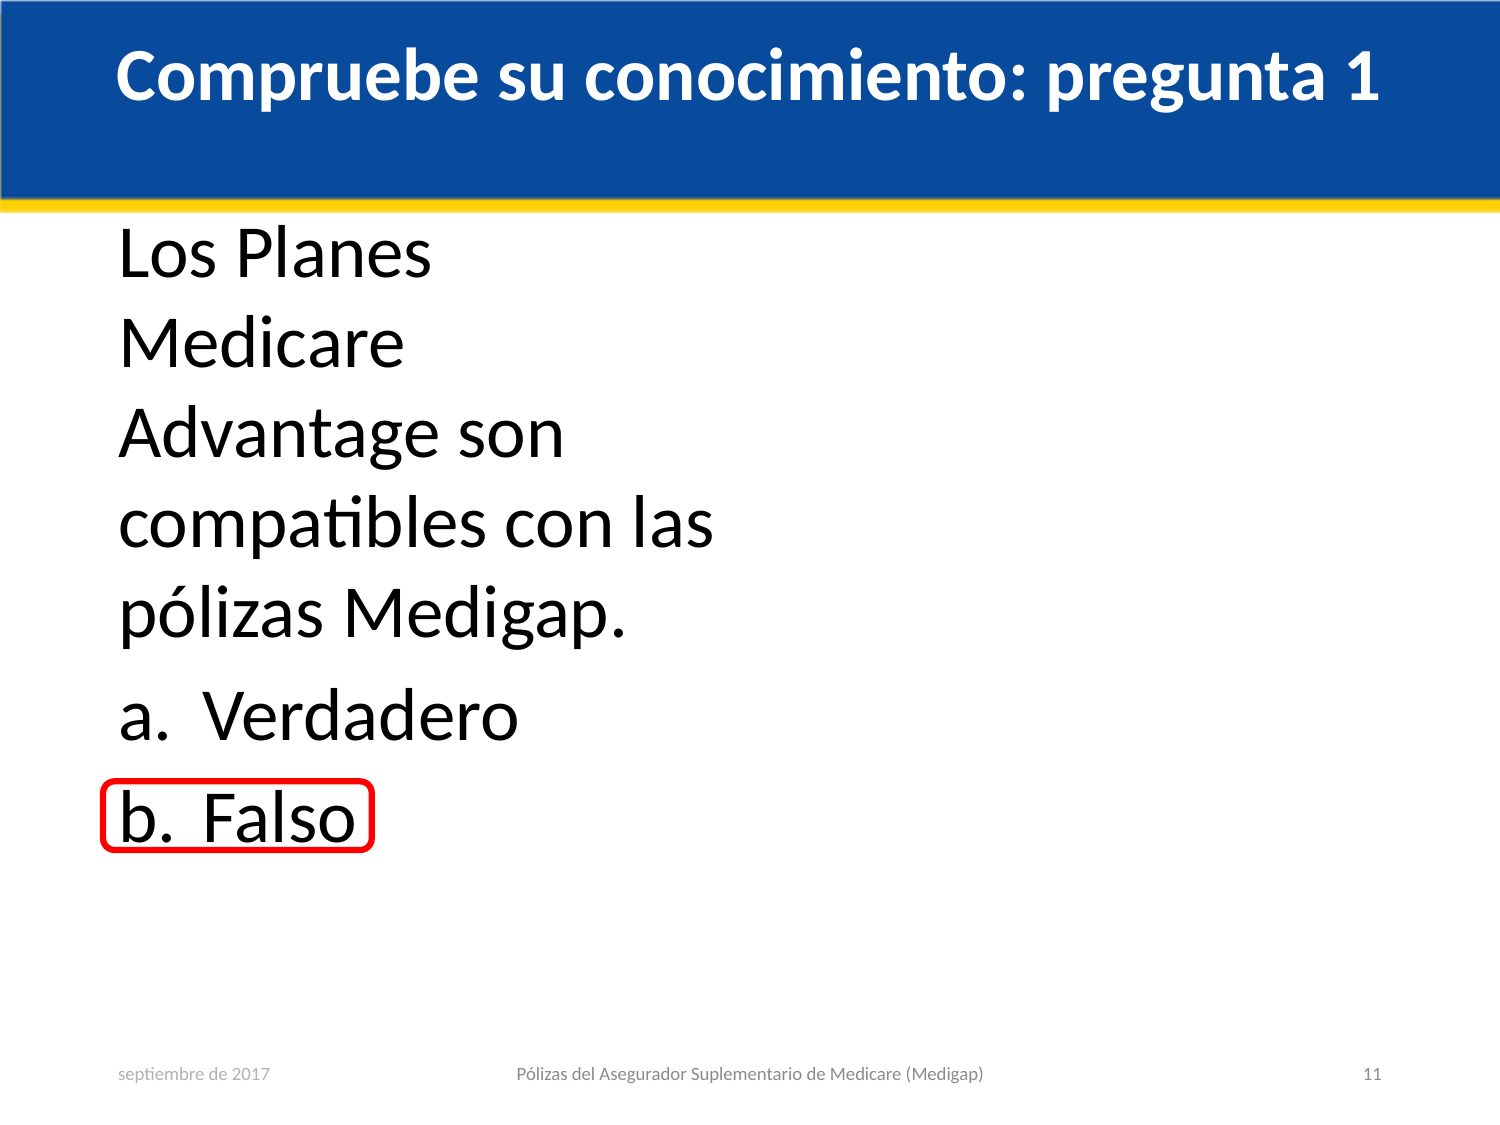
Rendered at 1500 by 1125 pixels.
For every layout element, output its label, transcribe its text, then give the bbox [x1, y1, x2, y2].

footer Pólizas del Asegurador Suplementario de Medicare (Medigap) [496, 1042, 1004, 1103]
text_box [102, 780, 373, 852]
slide_number septiembre de 2017 [103, 1042, 441, 1103]
list Los Planes Medicare Advantage son compatibles con las pólizas Medigap. Verdadero Falso [103, 195, 741, 1014]
title Compruebe su conocimiento: pregunta 1 [0, 1, 1500, 150]
slide_number 11 [1059, 1042, 1397, 1103]
picture [0, 150, 1500, 1125]
